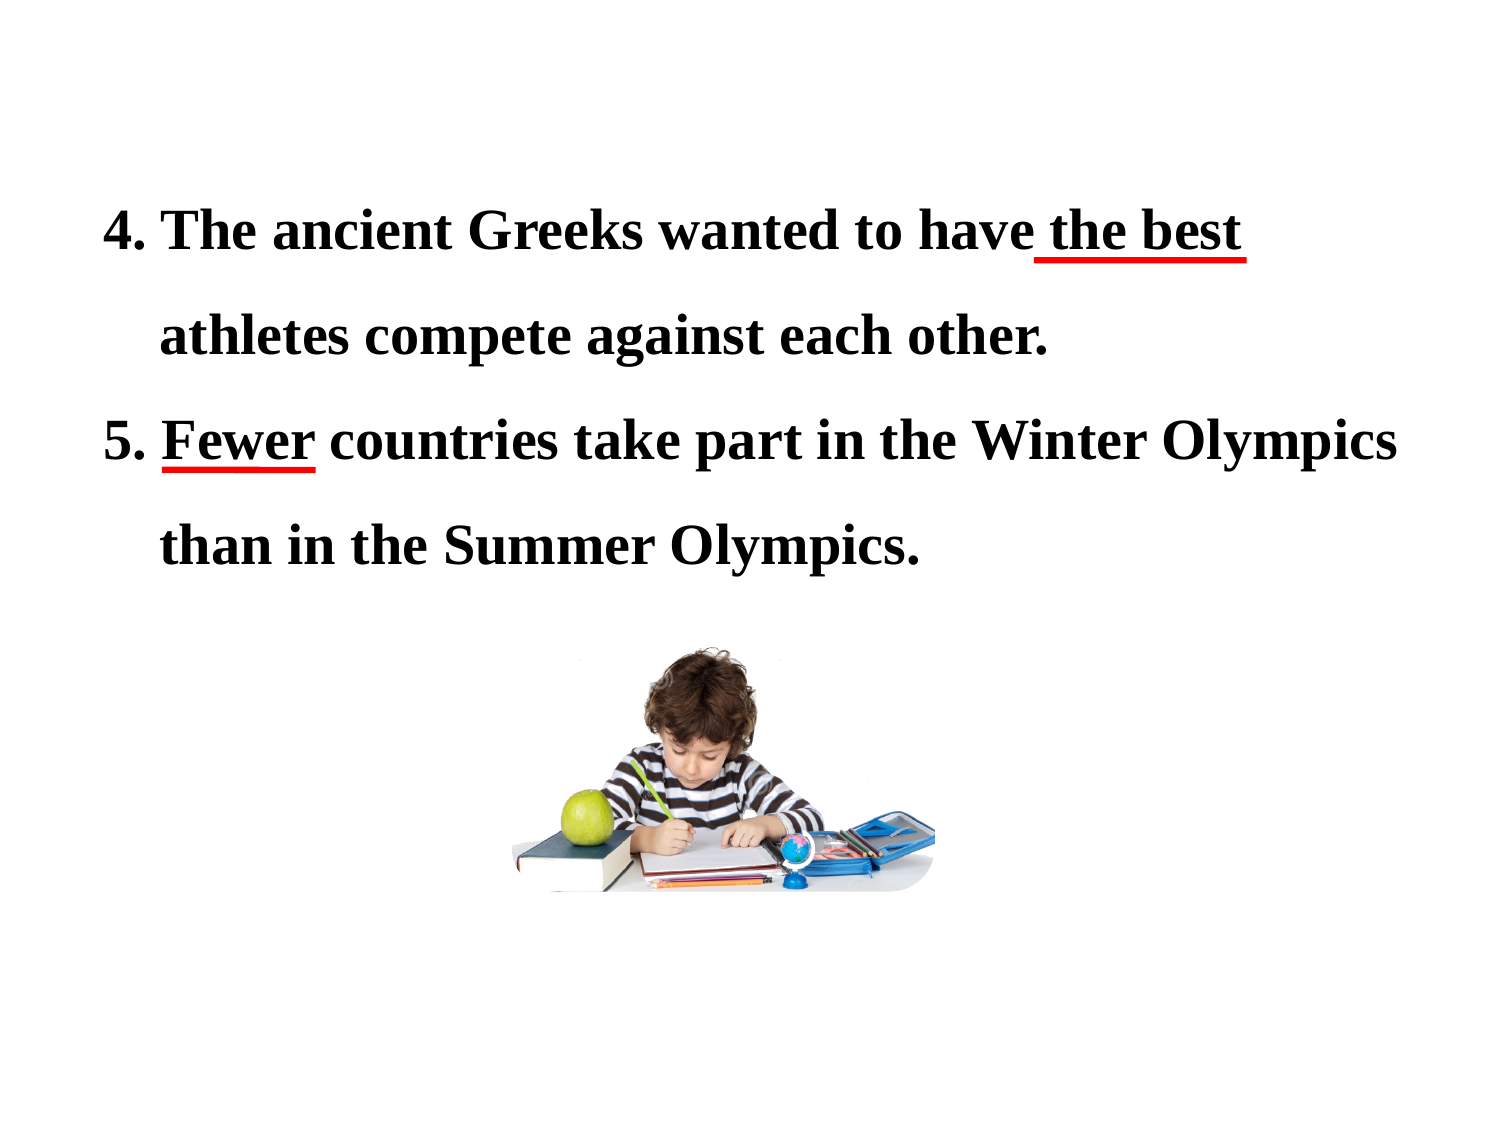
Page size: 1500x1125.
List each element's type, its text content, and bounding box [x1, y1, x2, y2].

picture [511, 624, 935, 892]
text_box 4. The ancient Greeks wanted to have the best athletes compete against each other. 5. Fewer countries take part in the Winter Olympics than in the Summer Olympics. [88, 148, 1447, 584]
